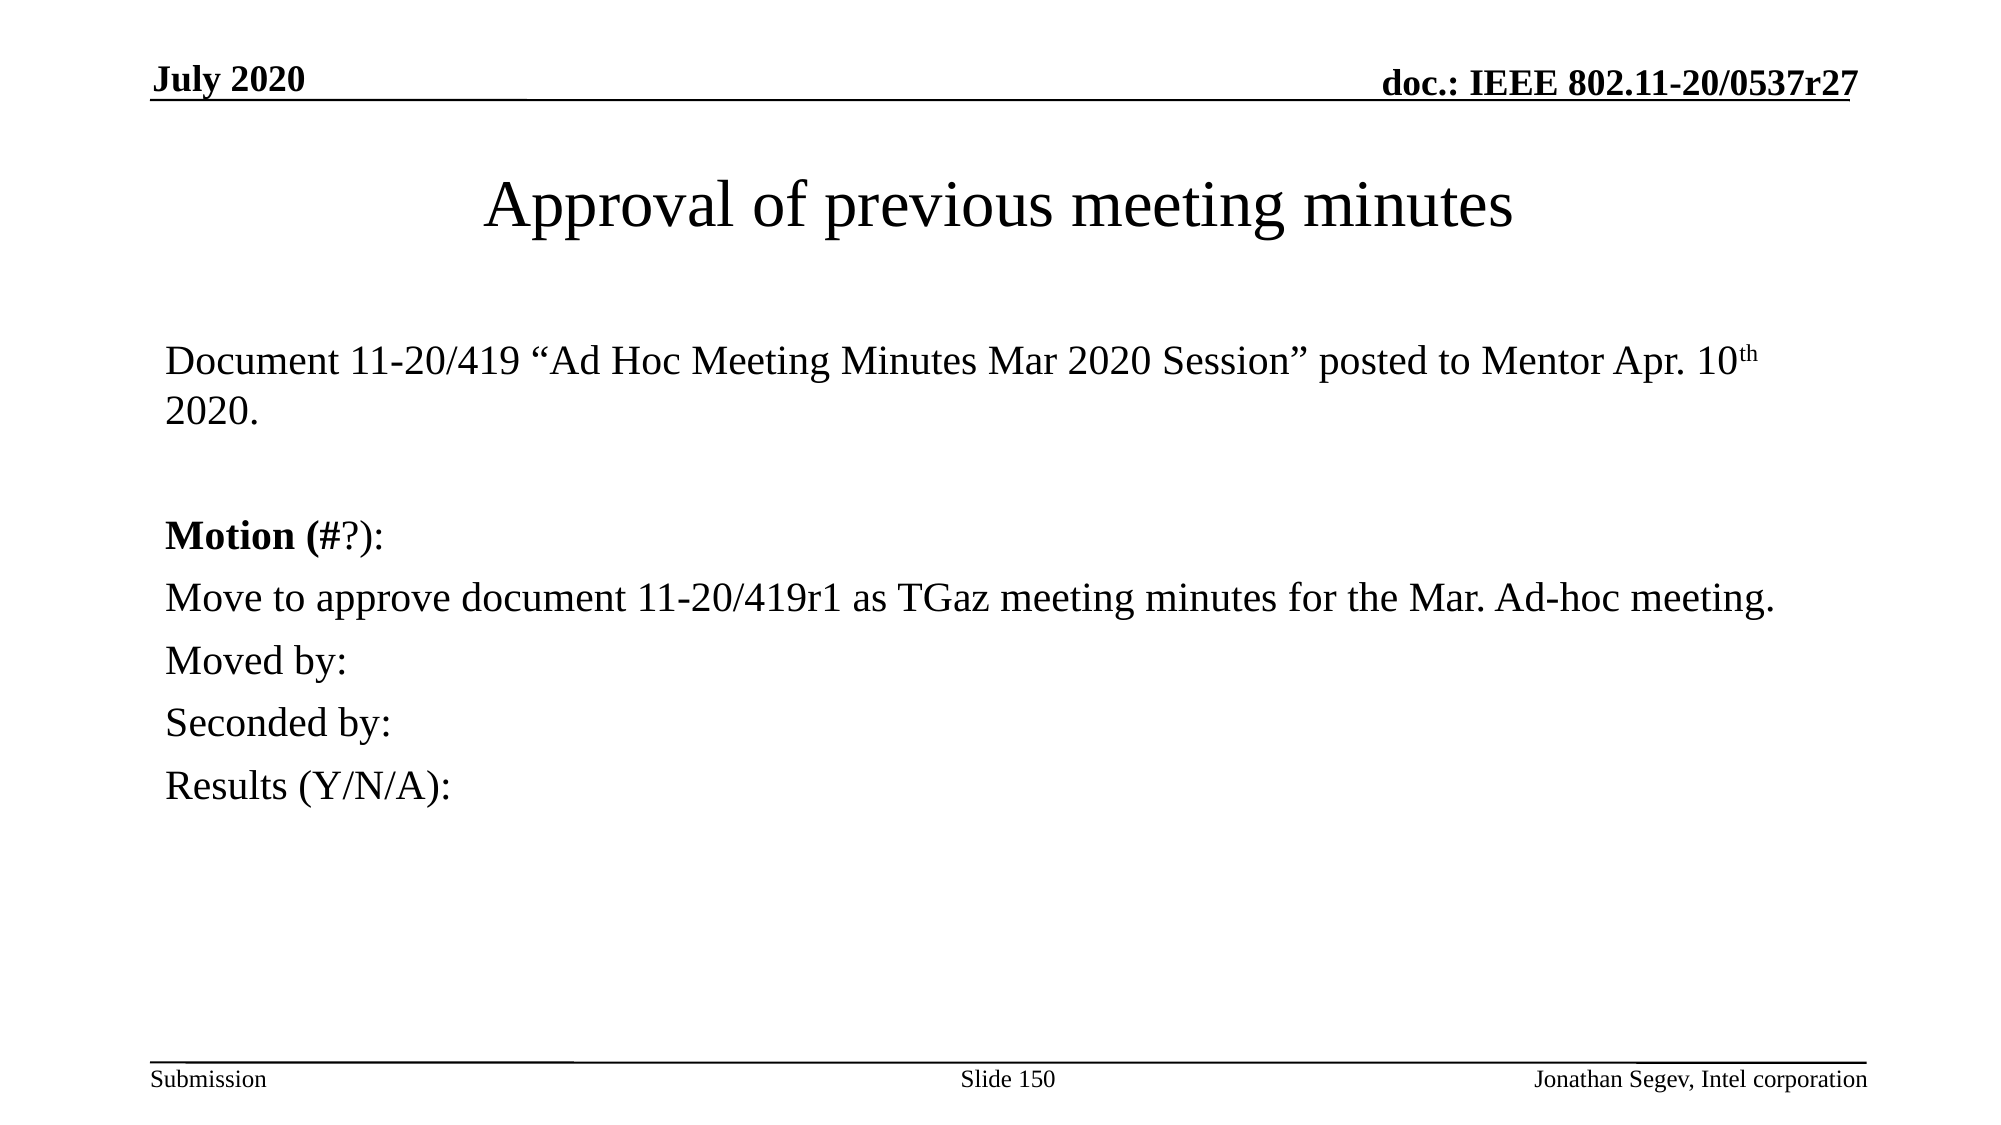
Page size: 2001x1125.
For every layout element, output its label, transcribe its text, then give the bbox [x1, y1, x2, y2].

footer Jonathan Segev, Intel corporation [1171, 1061, 1869, 1093]
slide_number Slide 150 [950, 1061, 1067, 1123]
list Document 11-20/419 “Ad Hoc Meeting Minutes Mar 2020 Session” posted to Mentor Apr. 10th 2020. Motion (#?): Move to approve document 11-20/419r1 as TGaz meeting minutes for the Mar. Ad-hoc meeting. Moved by: Seconded by: Results (Y/N/A): [149, 324, 1850, 1000]
title Approval of previous meeting minutes [149, 112, 1850, 288]
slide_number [152, 54, 563, 100]
